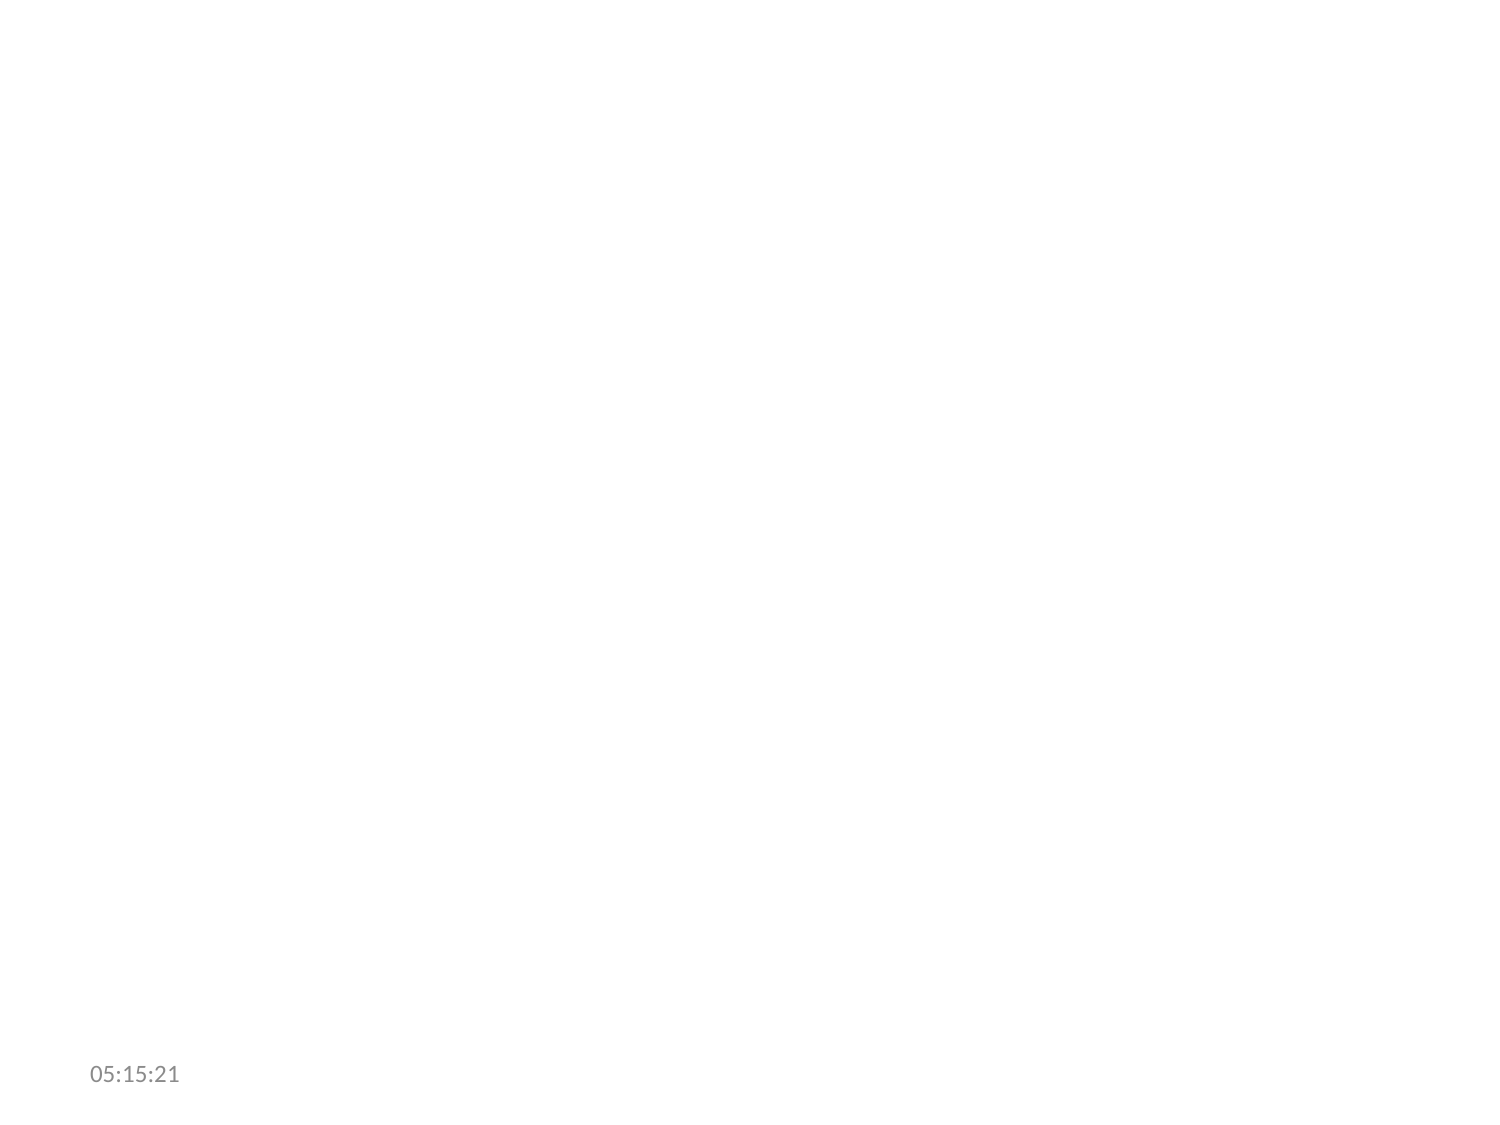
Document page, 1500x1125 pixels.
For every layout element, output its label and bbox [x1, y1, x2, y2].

slide_number [75, 1042, 425, 1103]
